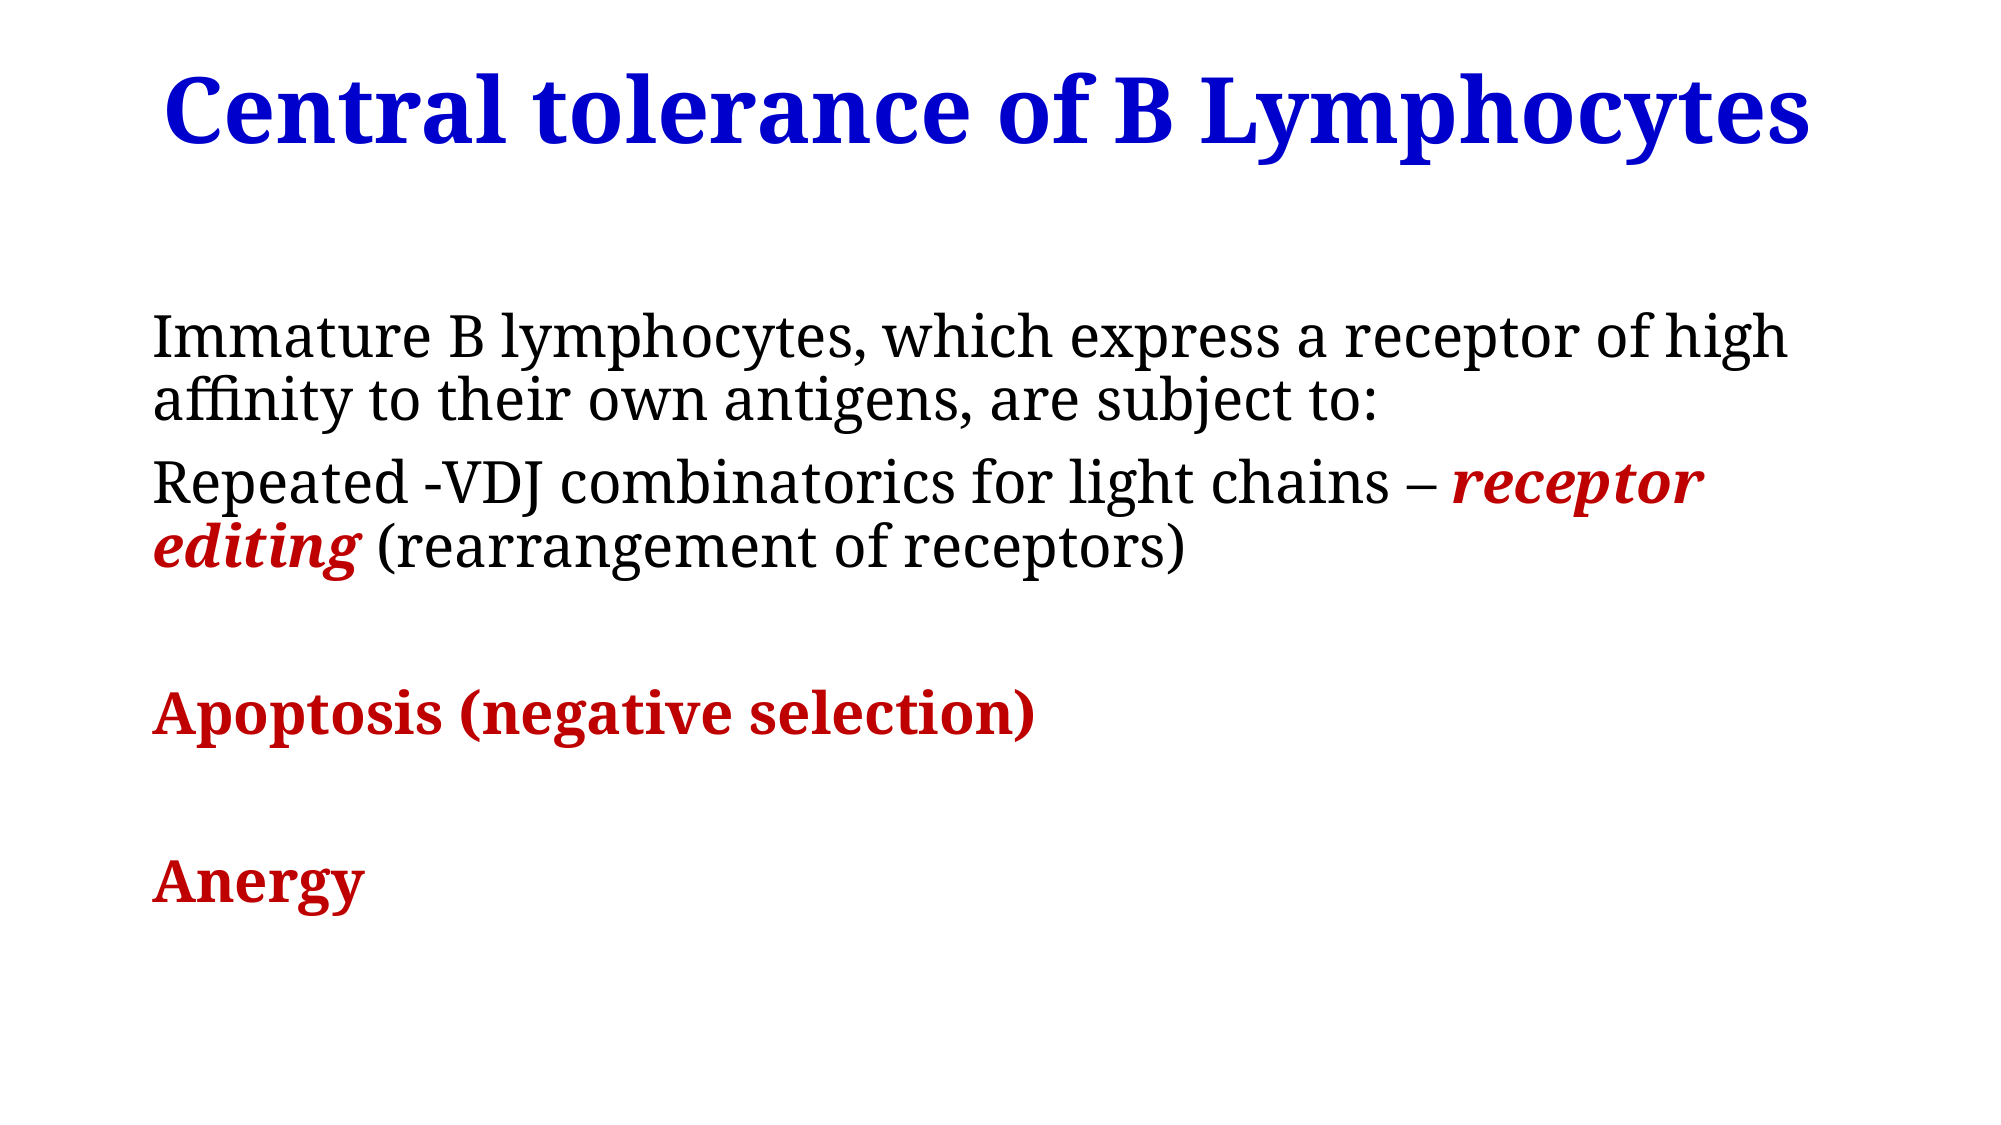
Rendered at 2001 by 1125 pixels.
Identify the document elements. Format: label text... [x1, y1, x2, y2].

title Central tolerance of B Lymphocytes [137, 59, 1863, 278]
list Immature B lymphocytes, which express a receptor of high affinity to their own antigens, are subject to: Repeated -VDJ combinatorics for light chains – receptor editing (rearrangement of receptors) Apoptosis (negative selection) Anergy [137, 299, 1863, 1014]
